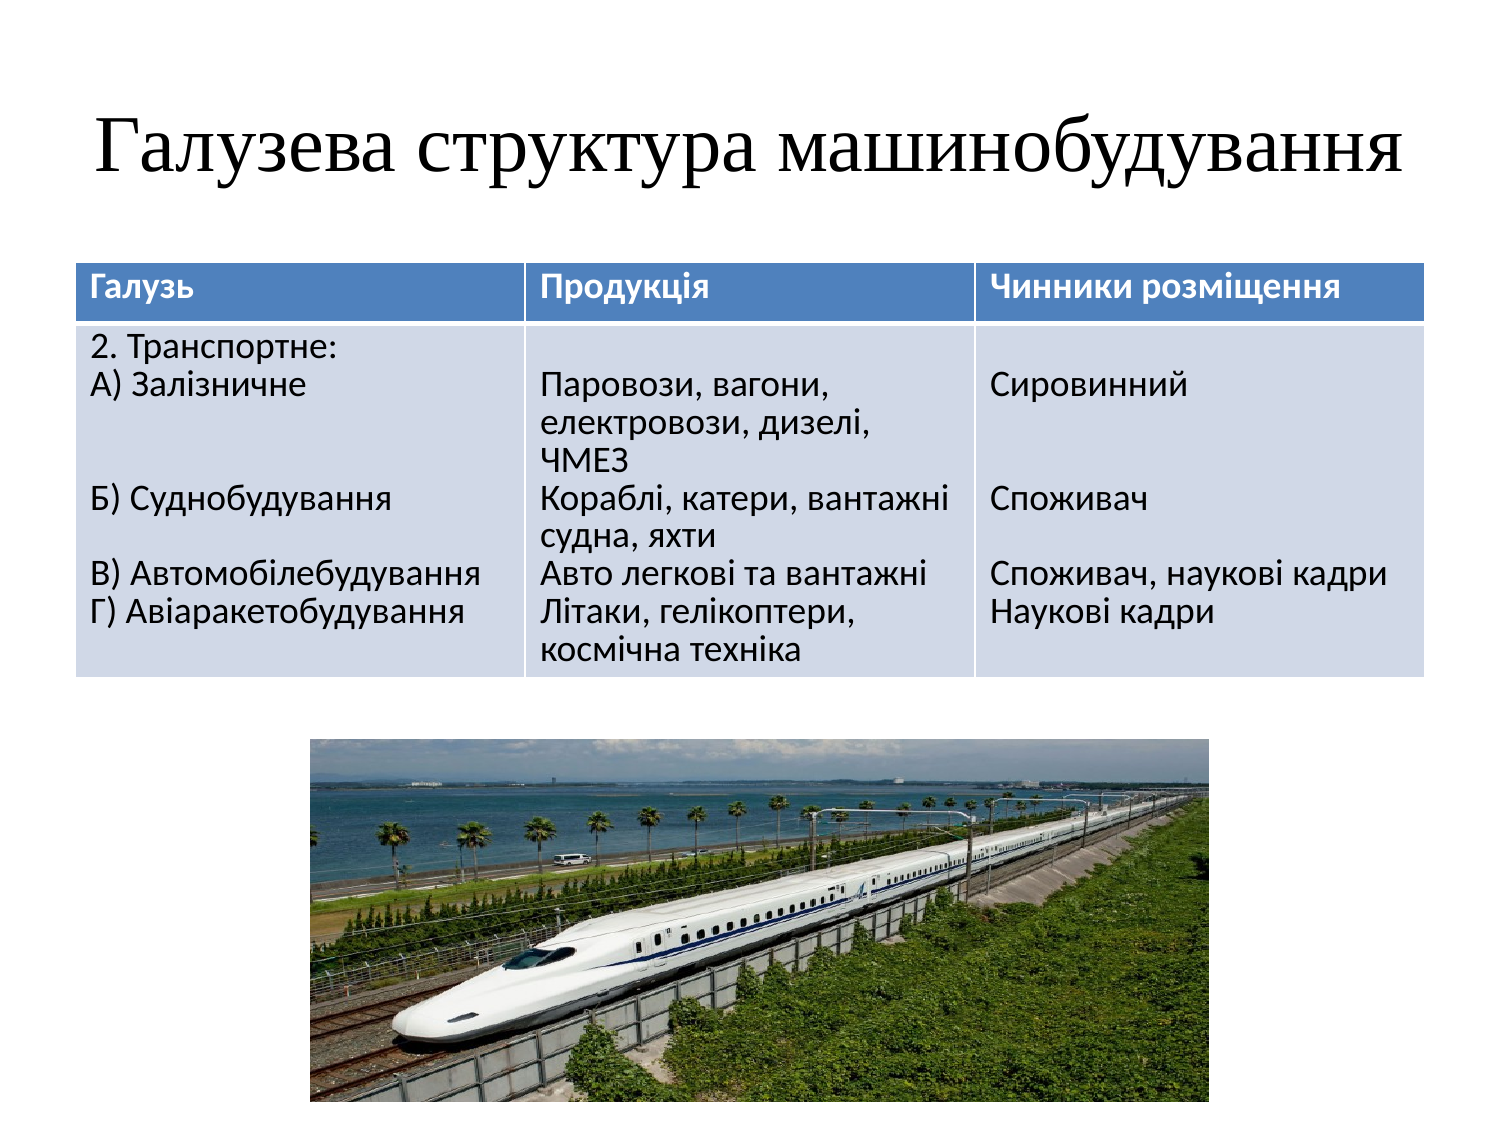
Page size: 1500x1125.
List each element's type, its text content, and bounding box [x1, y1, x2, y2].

table_header Галузь [76, 263, 524, 321]
table_header Чинники розміщення [976, 263, 1424, 321]
picture [310, 739, 1209, 1102]
table_cell 2. Транспортне: А) Залізничне Б) Суднобудування В) Автомобілебудування Г) Авіаракетобудування [76, 326, 524, 677]
table_header Продукція [526, 263, 974, 321]
table_cell Паровози, вагони, електровози, дизелі, ЧМЕЗ Кораблі, катери, вантажні судна, яхти Авто легкові та вантажні Літаки, гелікоптери, космічна техніка [526, 326, 974, 677]
title Галузева структура машинобудування [75, 45, 1425, 233]
table_cell Сировинний Споживач Споживач, наукові кадри Наукові кадри [976, 326, 1424, 677]
